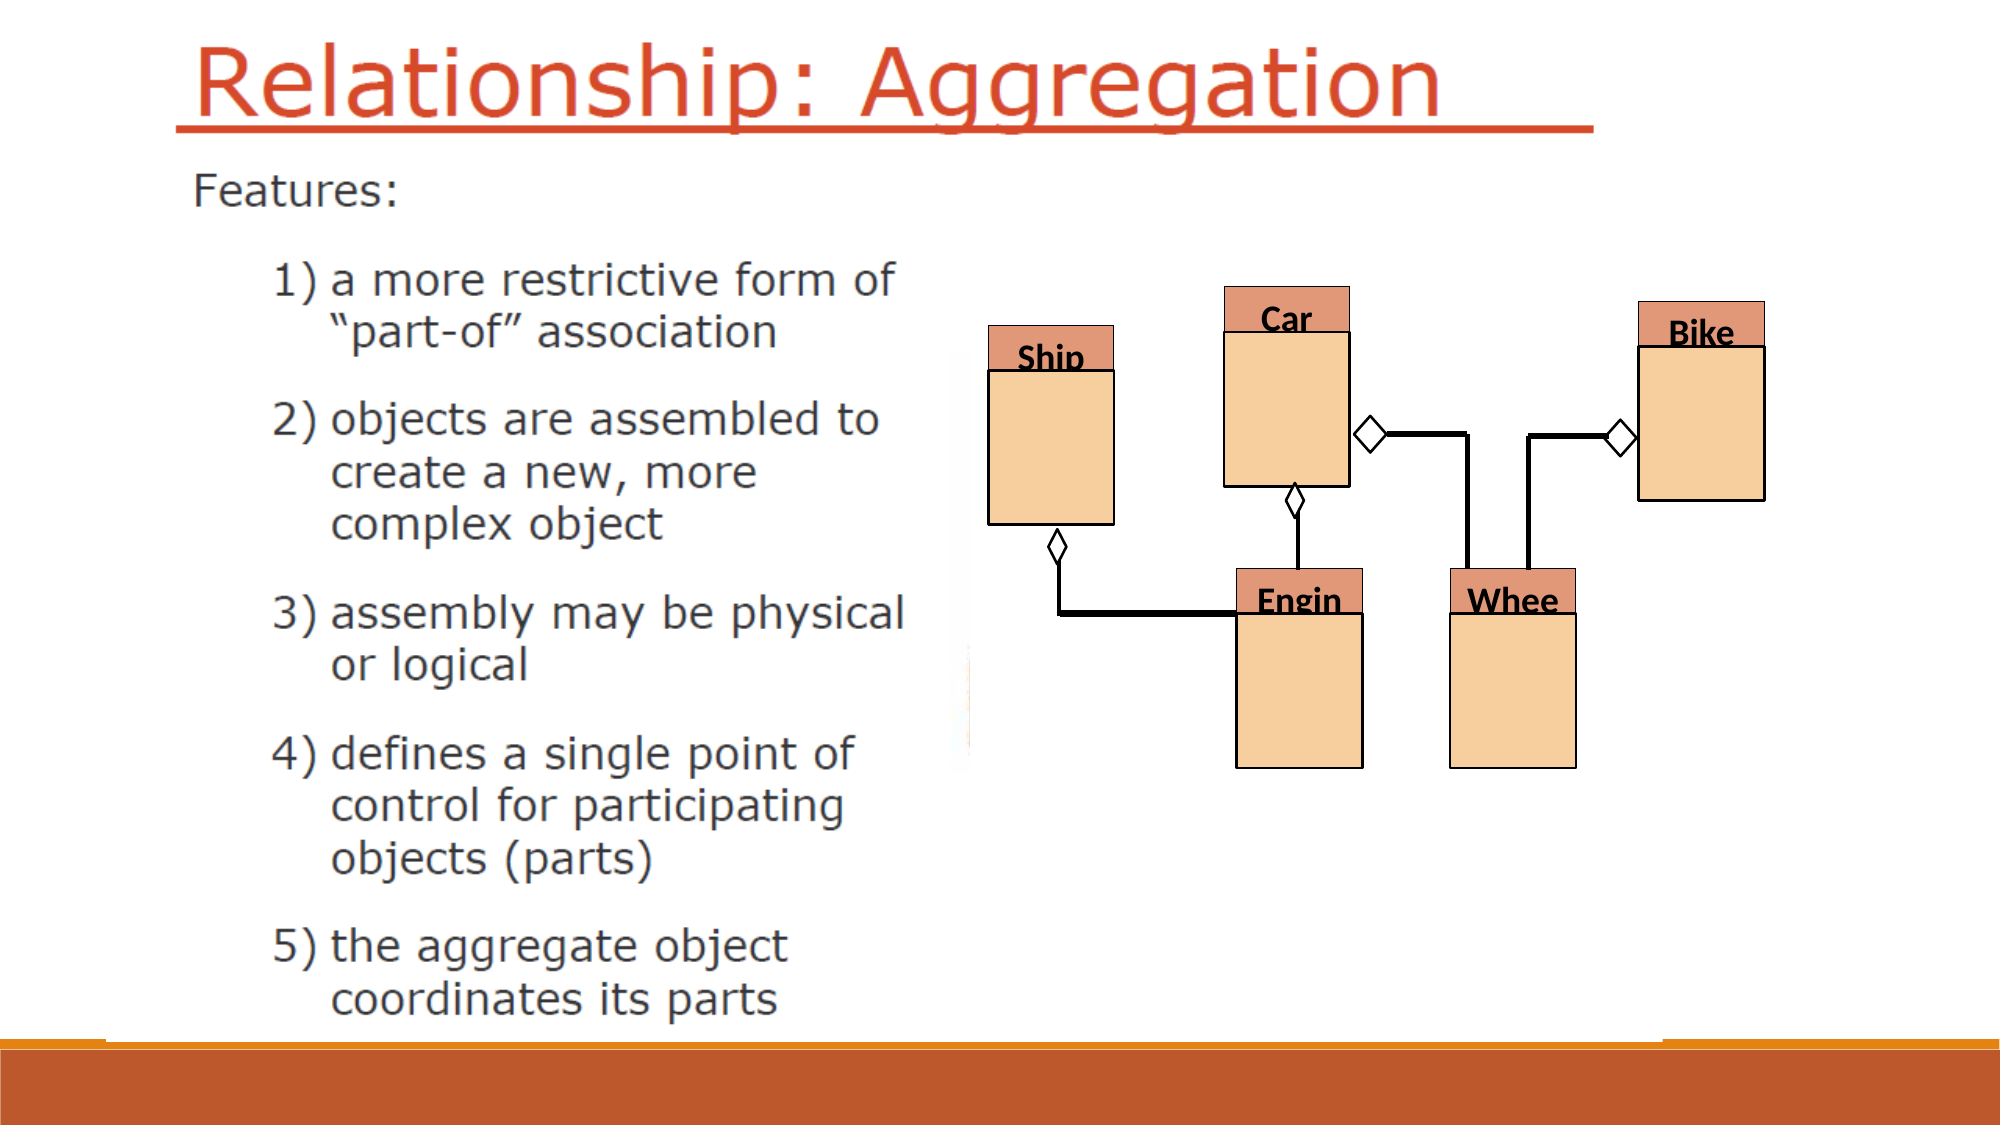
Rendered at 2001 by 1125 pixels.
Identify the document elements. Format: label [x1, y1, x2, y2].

picture [105, 29, 1664, 1043]
text_box [987, 286, 1766, 769]
